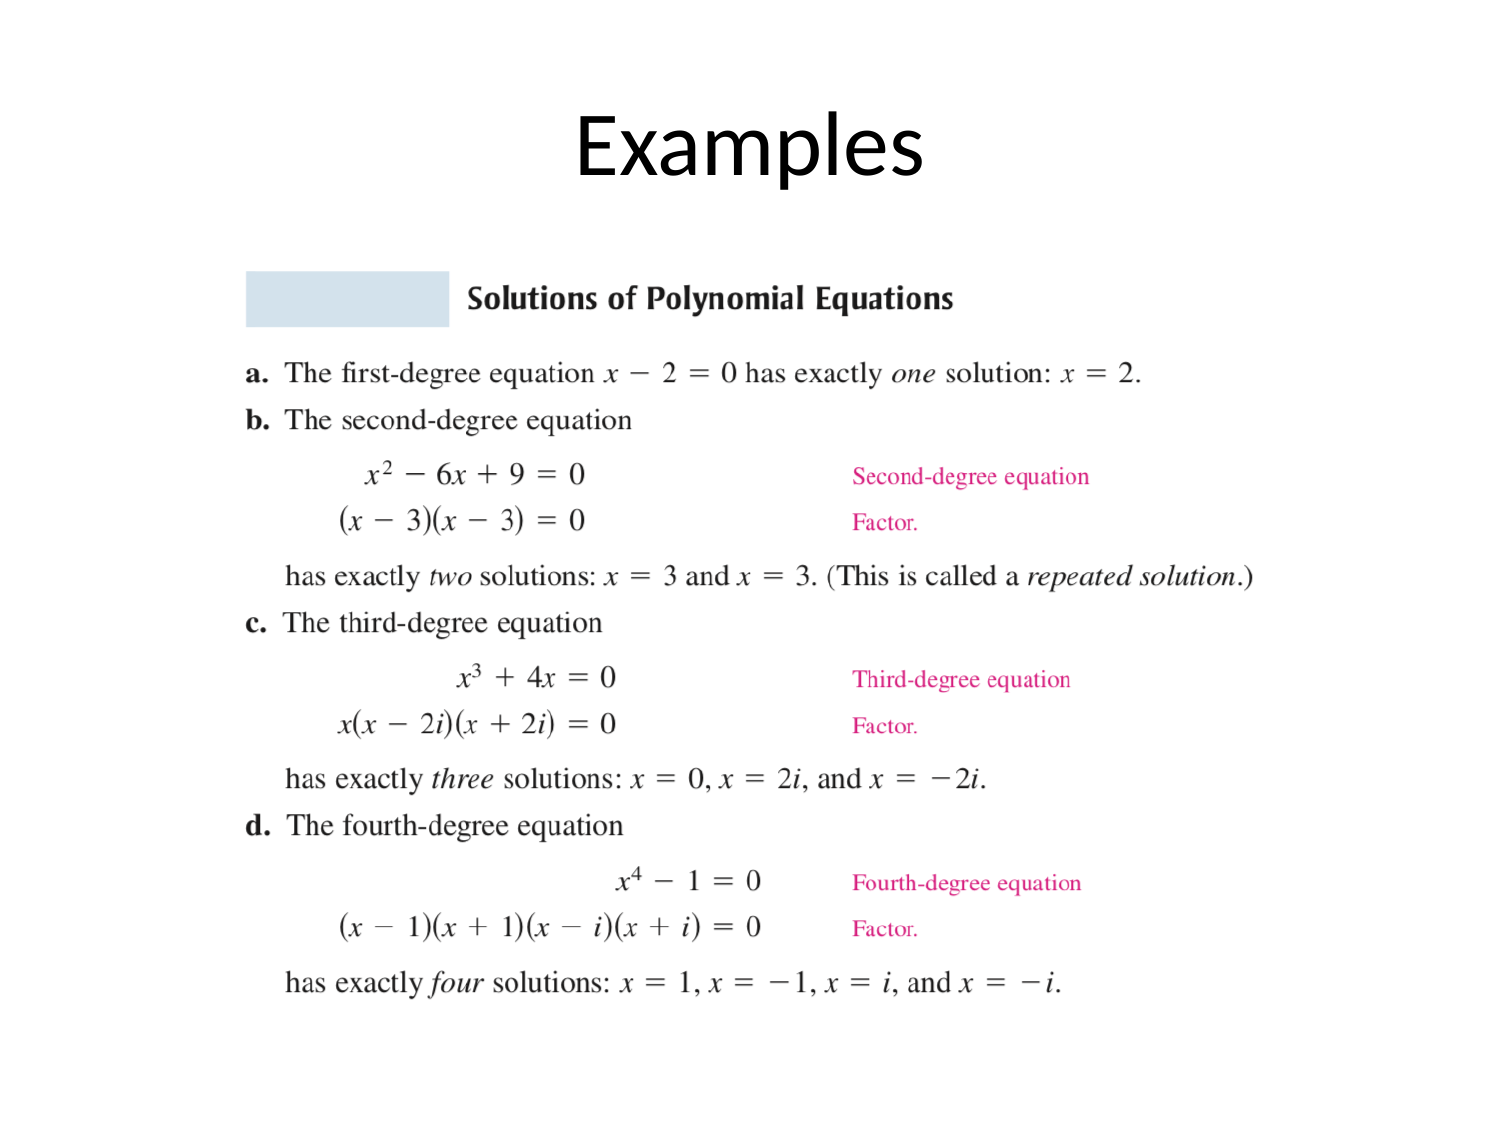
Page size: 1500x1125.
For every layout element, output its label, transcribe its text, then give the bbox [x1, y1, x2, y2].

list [74, 262, 1426, 1006]
title Examples [75, 45, 1425, 233]
